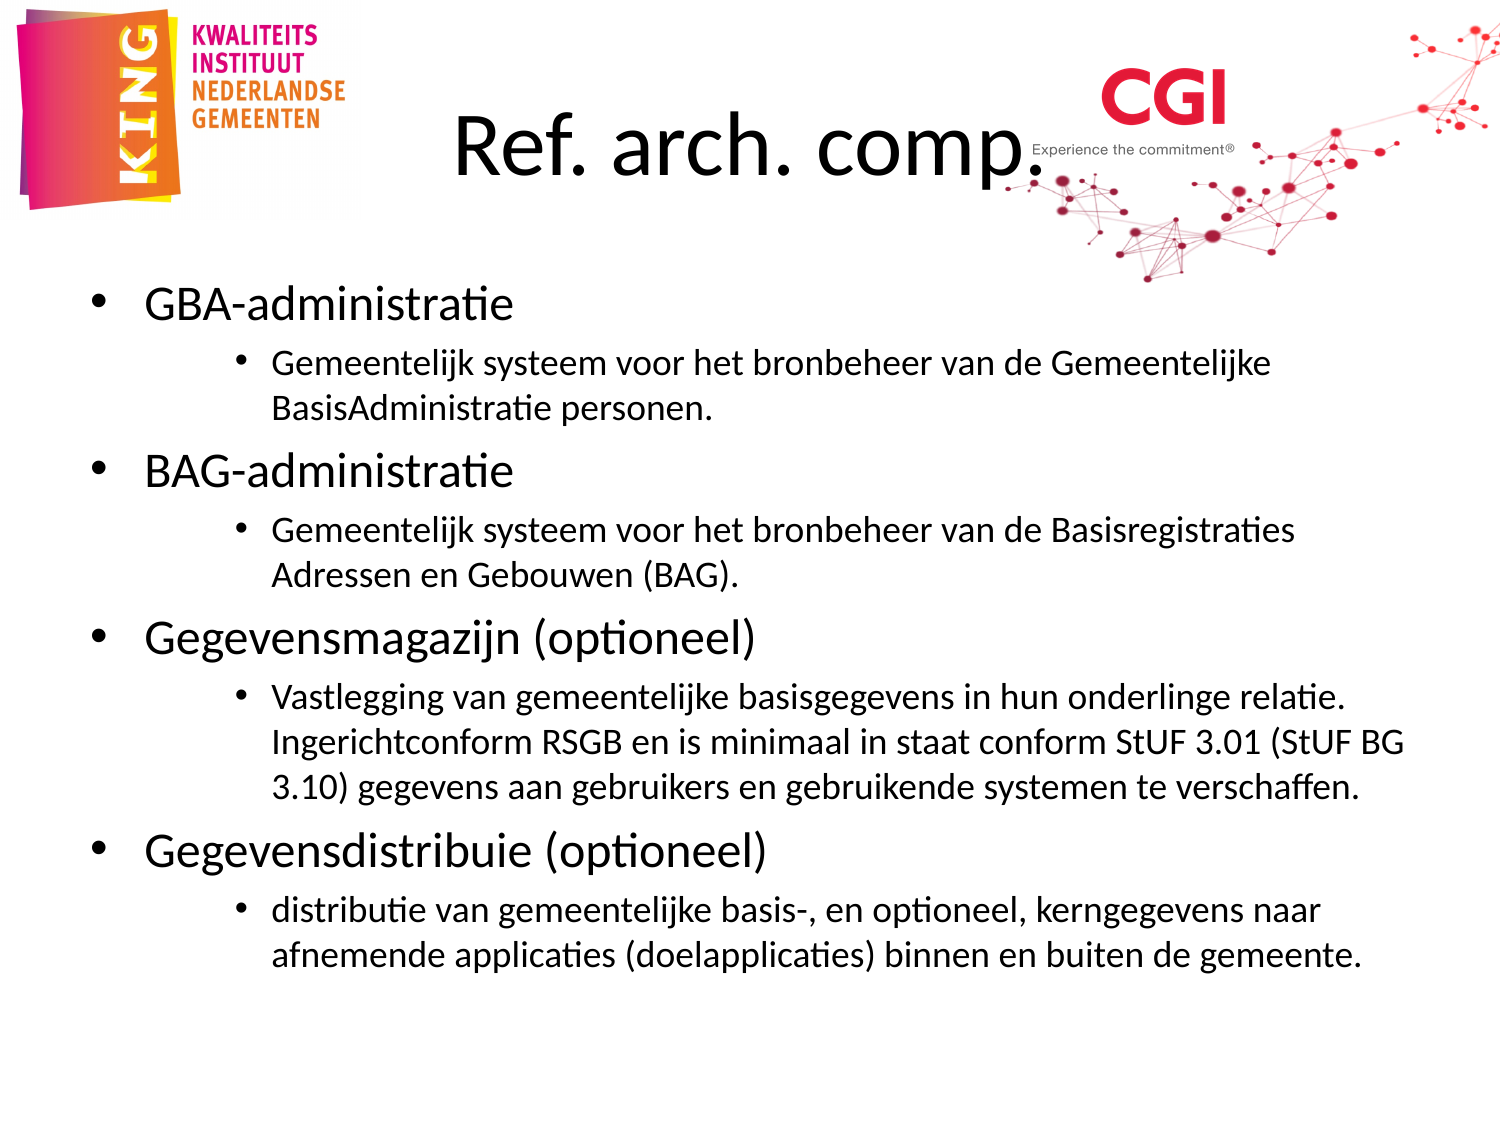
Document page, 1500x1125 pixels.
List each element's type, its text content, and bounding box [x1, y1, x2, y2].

title Ref. arch. comp. [75, 45, 980, 233]
picture [0, 0, 361, 221]
picture [985, 0, 1500, 302]
list GBA-administratie Gemeentelijk systeem voor het bronbeheer van de Gemeentelijke BasisAdministratie personen. BAG-administratie Gemeentelijk systeem voor het bronbeheer van de Basisregistraties Adressen en Gebouwen (BAG). Gegevensmagazijn (optioneel) Vastlegging van gemeentelijke basisgegevens in hun onderlinge relatie. Ingerichtconform RSGB en is minimaal in staat conform StUF 3.01 (StUF BG 3.10) gegevens aan gebruikers en gebruikende systemen te verschaffen. Gegevensdistribuie (optioneel) distributie van gemeentelijke basis-, en optioneel, kerngegevens naar afnemende applicaties (doelapplicaties) binnen en buiten de gemeente. [75, 262, 1425, 1005]
